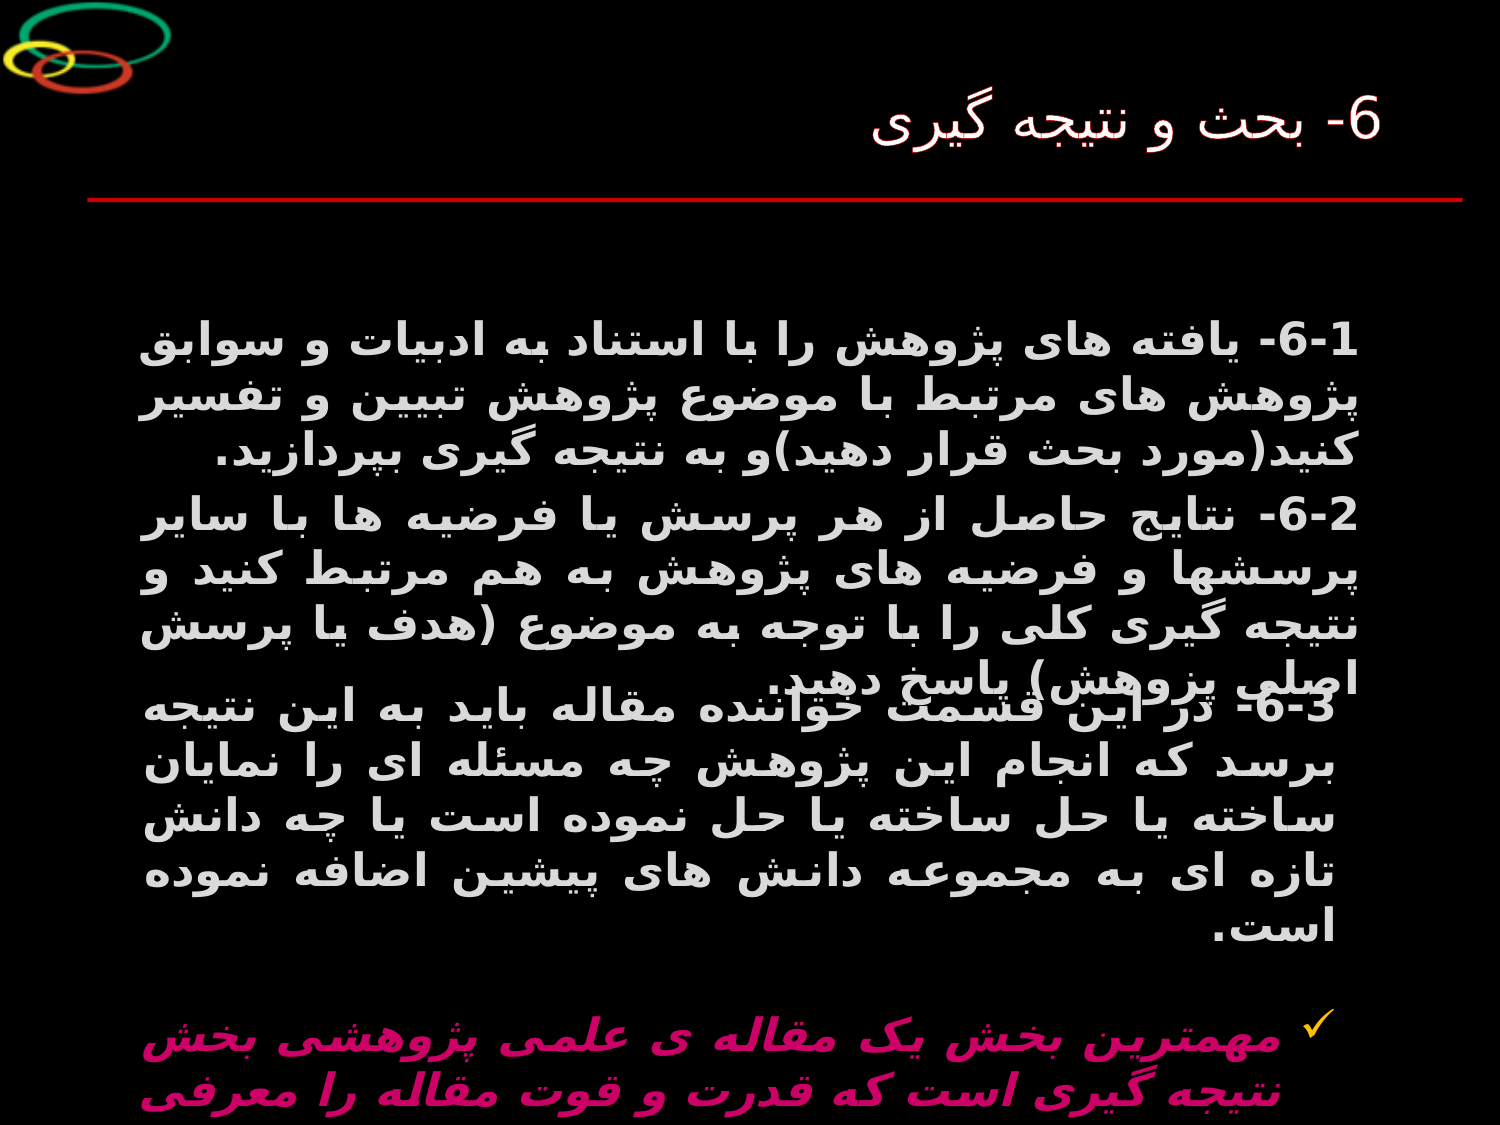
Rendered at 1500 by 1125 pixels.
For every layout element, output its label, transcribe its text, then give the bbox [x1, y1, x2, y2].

text_box 6-3- در این قسمت خواننده مقاله باید به این نتیجه برسد که انجام این پژوهش چه مسئله ای را نمایان ساخته یا حل ساخته یا حل نموده است یا چه دانش تازه ای به مجموعه دانش های پیشین اضافه نموده است. مهمترین بخش یک مقاله ی علمی پژوهشی بخش نتیجه گیری است که قدرت و قوت مقاله را معرفی می کند. [123, 668, 1353, 1125]
picture [0, 0, 175, 98]
text_box 6-1- یافته های پژوهش را با استناد به ادبیات و سوابق پژوهش های مرتبط با موضوع پژوهش تبیین و تفسیر کنید(مورد بحث قرار دهید)و به نتیجه گیری بپردازید. 6-2- نتایج حاصل از هر پرسش یا فرضیه ها با سایر پرسشها و فرضیه های پژوهش به هم مرتبط کنید و نتیجه گیری کلی را با توجه به موضوع (هدف یا پرسش اصلی پزوهش) پاسخ دهید. [123, 302, 1376, 590]
text_box 6- بحث و نتیجه گیری [123, 50, 1399, 228]
